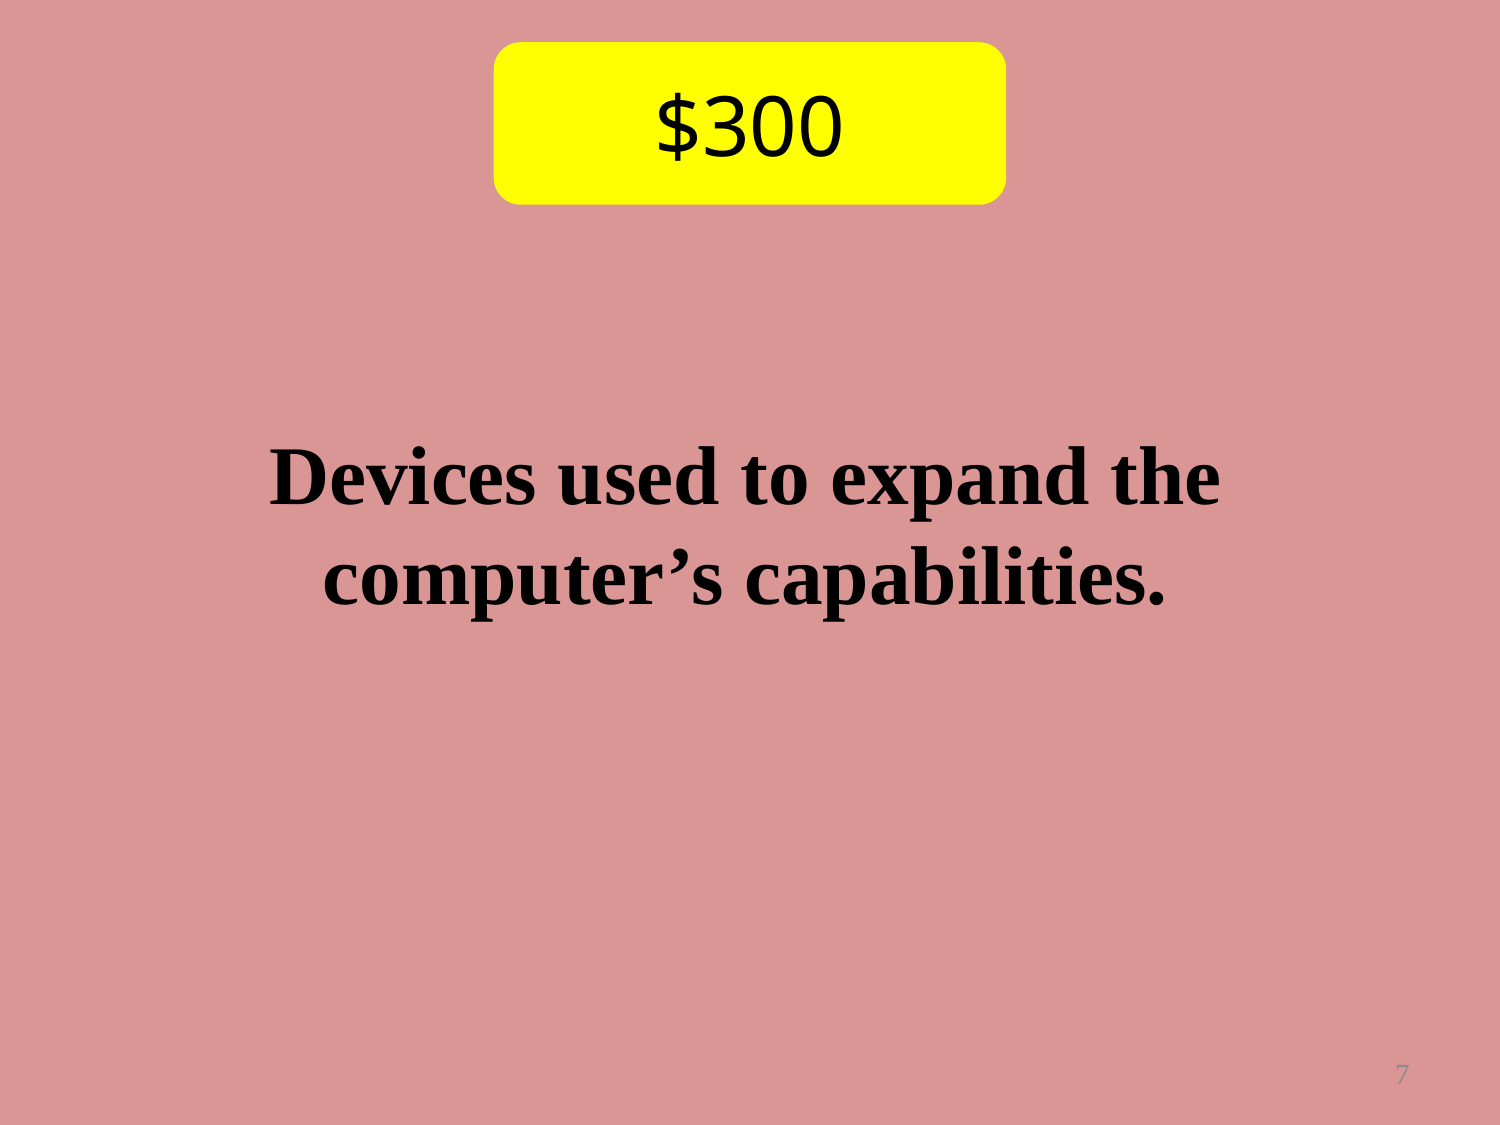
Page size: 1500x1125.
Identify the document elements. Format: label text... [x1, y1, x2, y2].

slide_number 7 [1074, 1042, 1425, 1103]
text_box Devices used to expand the computer’s capabilities. [145, 413, 1346, 729]
text_box $300 [493, 42, 1007, 205]
